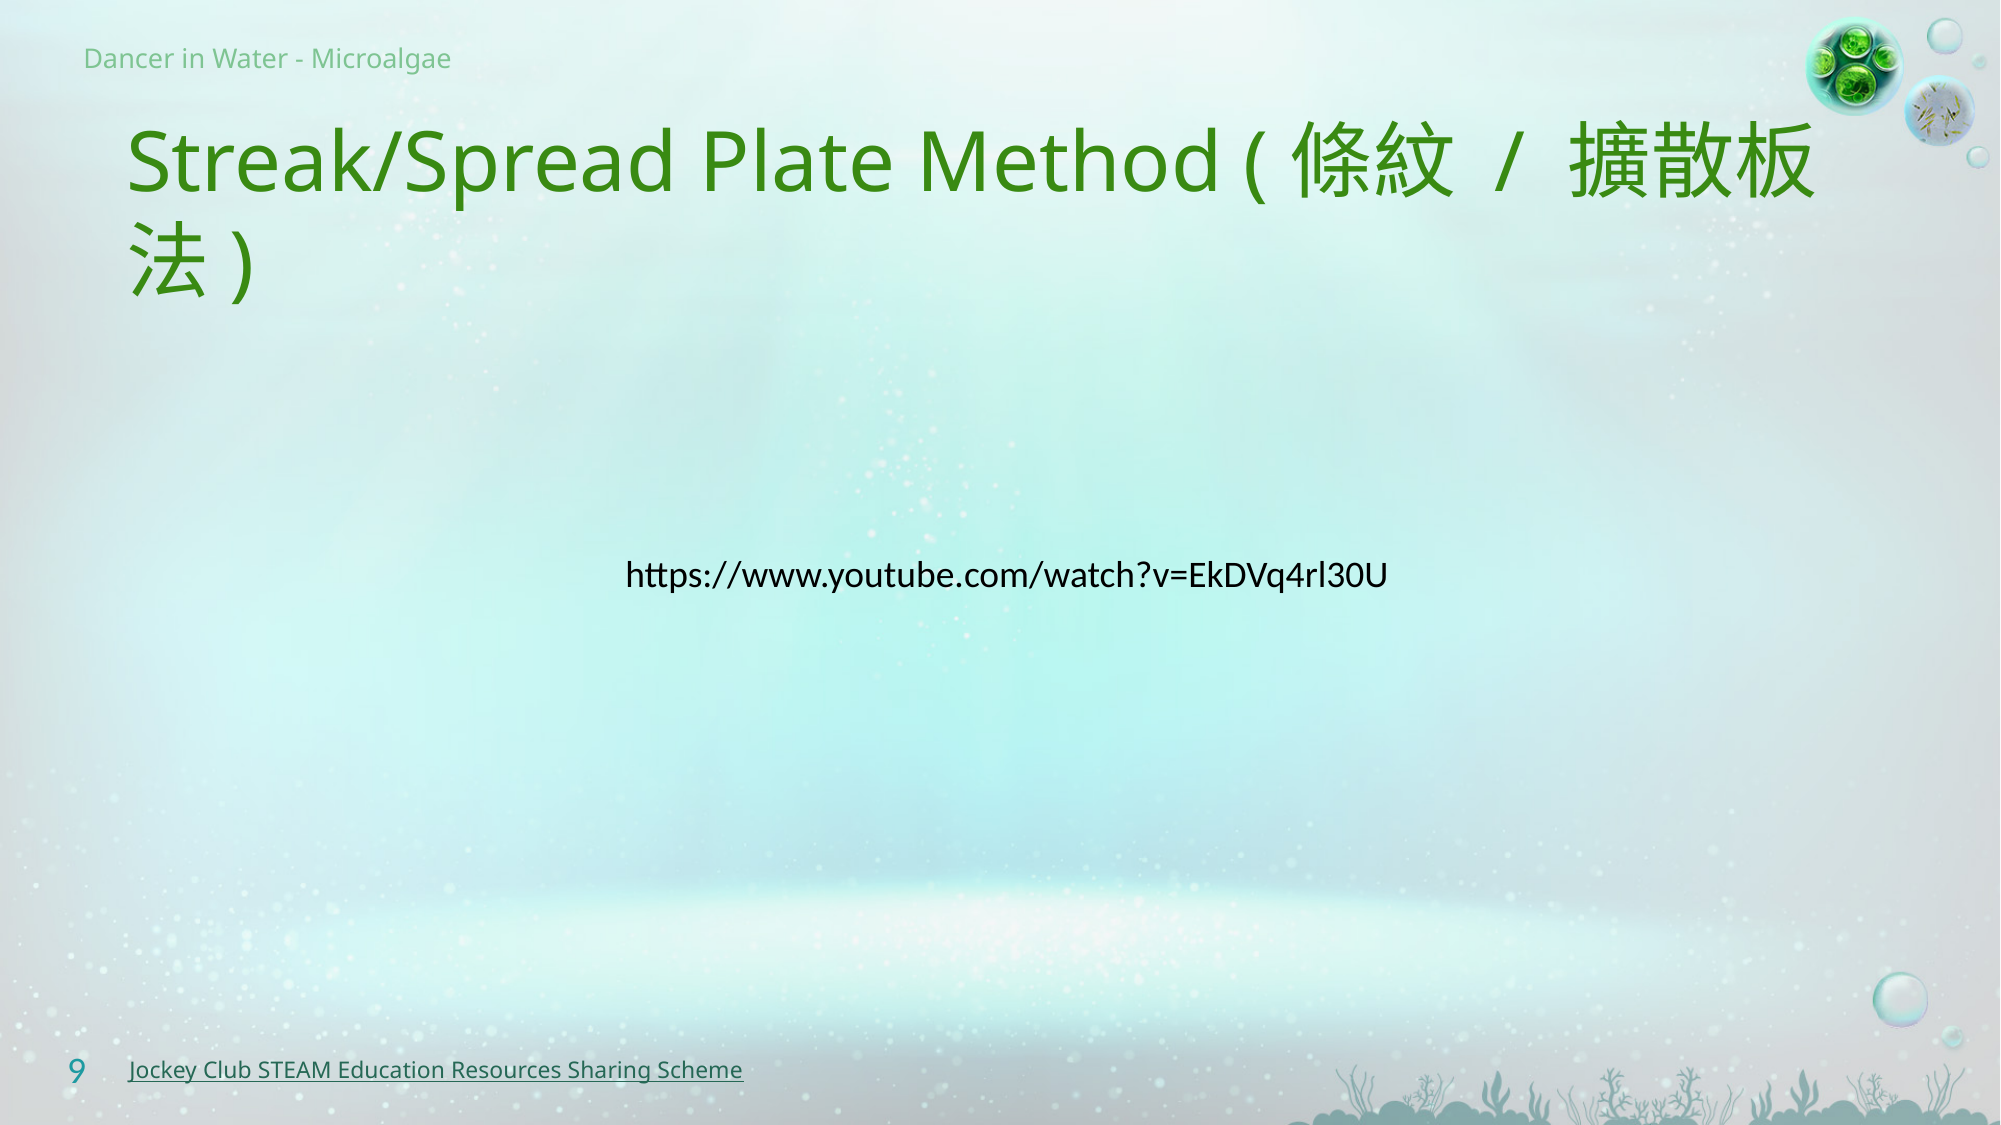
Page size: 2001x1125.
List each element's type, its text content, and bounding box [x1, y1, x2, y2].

text_box https://www.youtube.com/watch?v=EkDVq4rl30U [610, 542, 1404, 602]
title Streak/Spread Plate Method (條紋 / 擴散板法) [111, 99, 1904, 317]
slide_number 9 [35, 1038, 118, 1099]
picture [0, 0, 2001, 1125]
